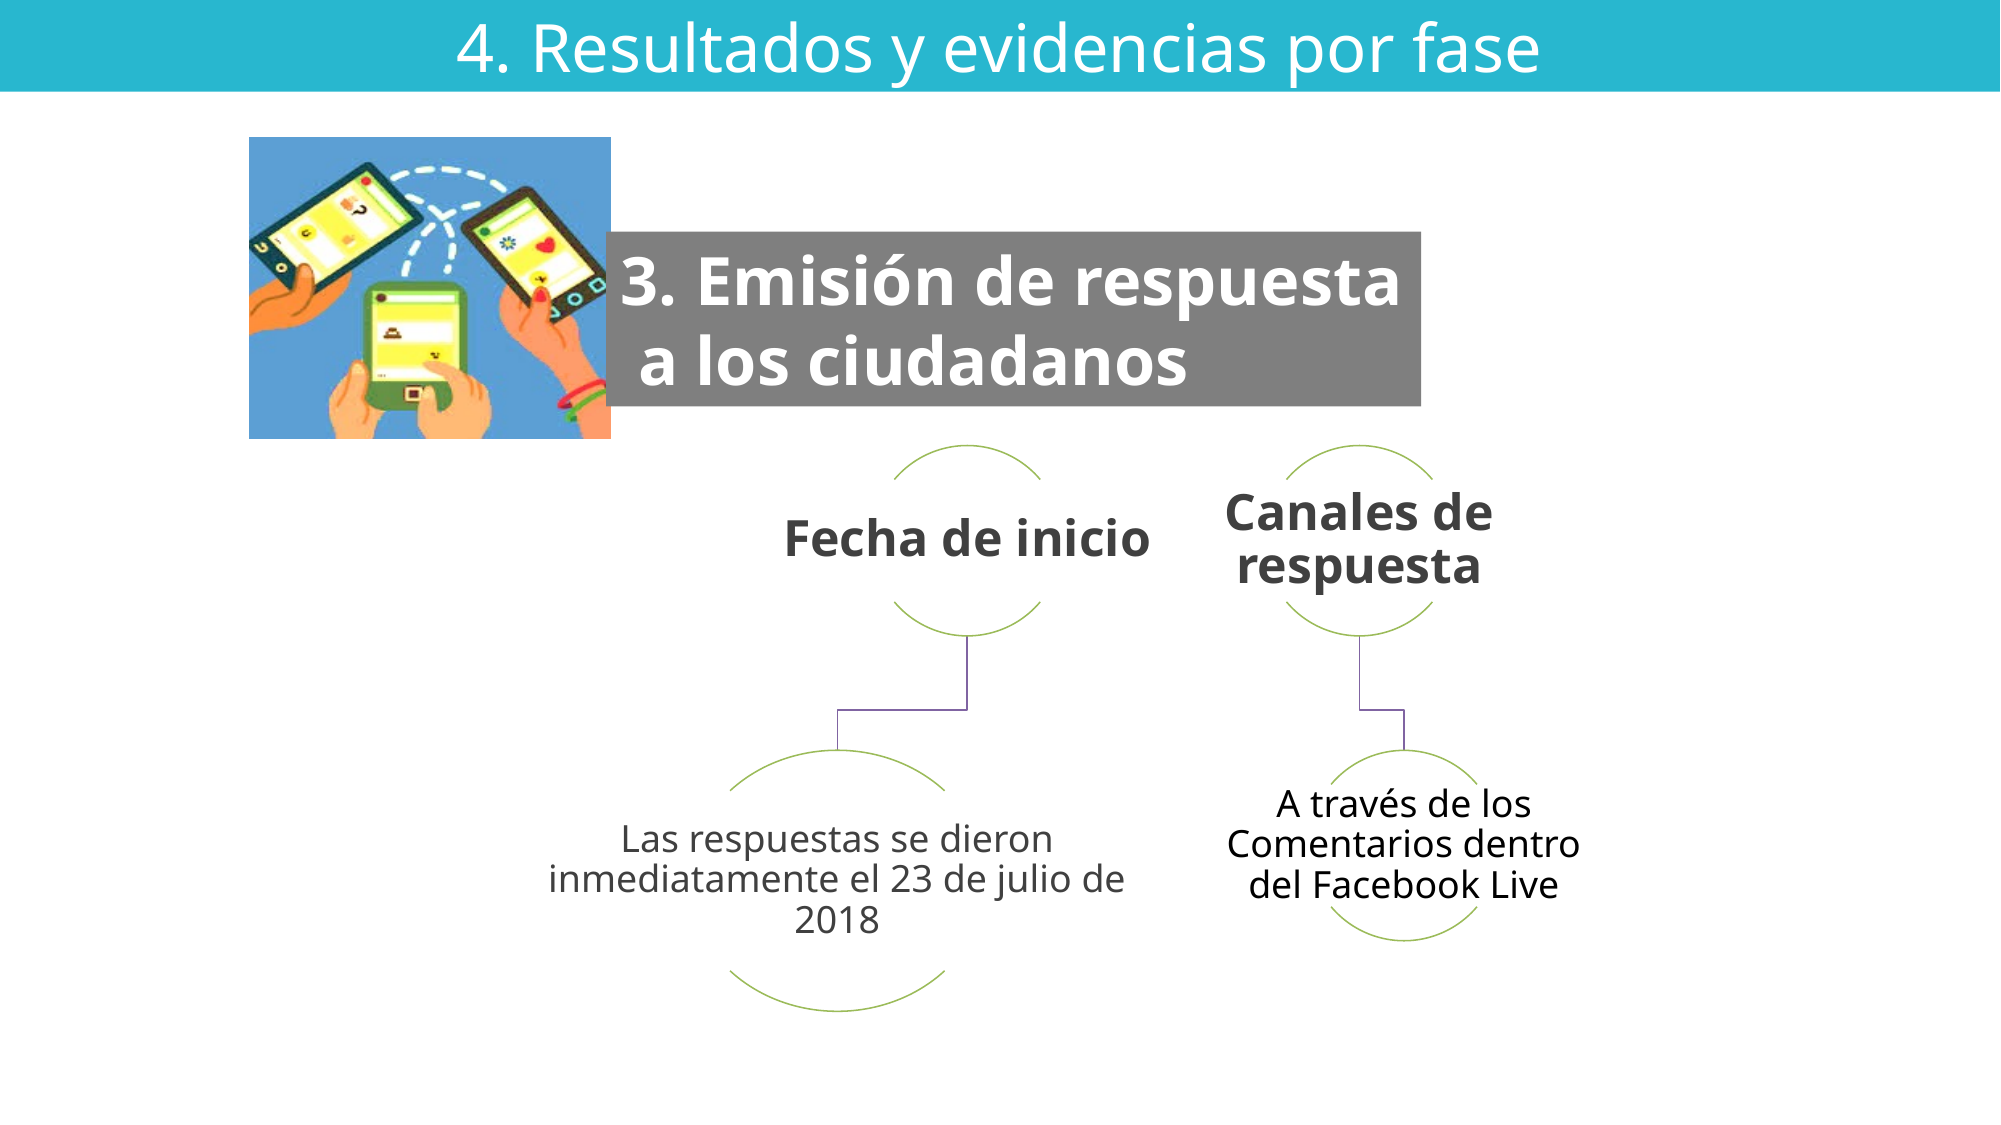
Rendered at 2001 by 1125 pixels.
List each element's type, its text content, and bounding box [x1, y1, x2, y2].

picture [249, 136, 611, 439]
text_box 3. Emisión de respuesta a los ciudadanos [615, 231, 1422, 407]
text_box 4. Resultados y evidencias por fase [0, 0, 2000, 94]
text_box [385, 479, 1751, 1012]
